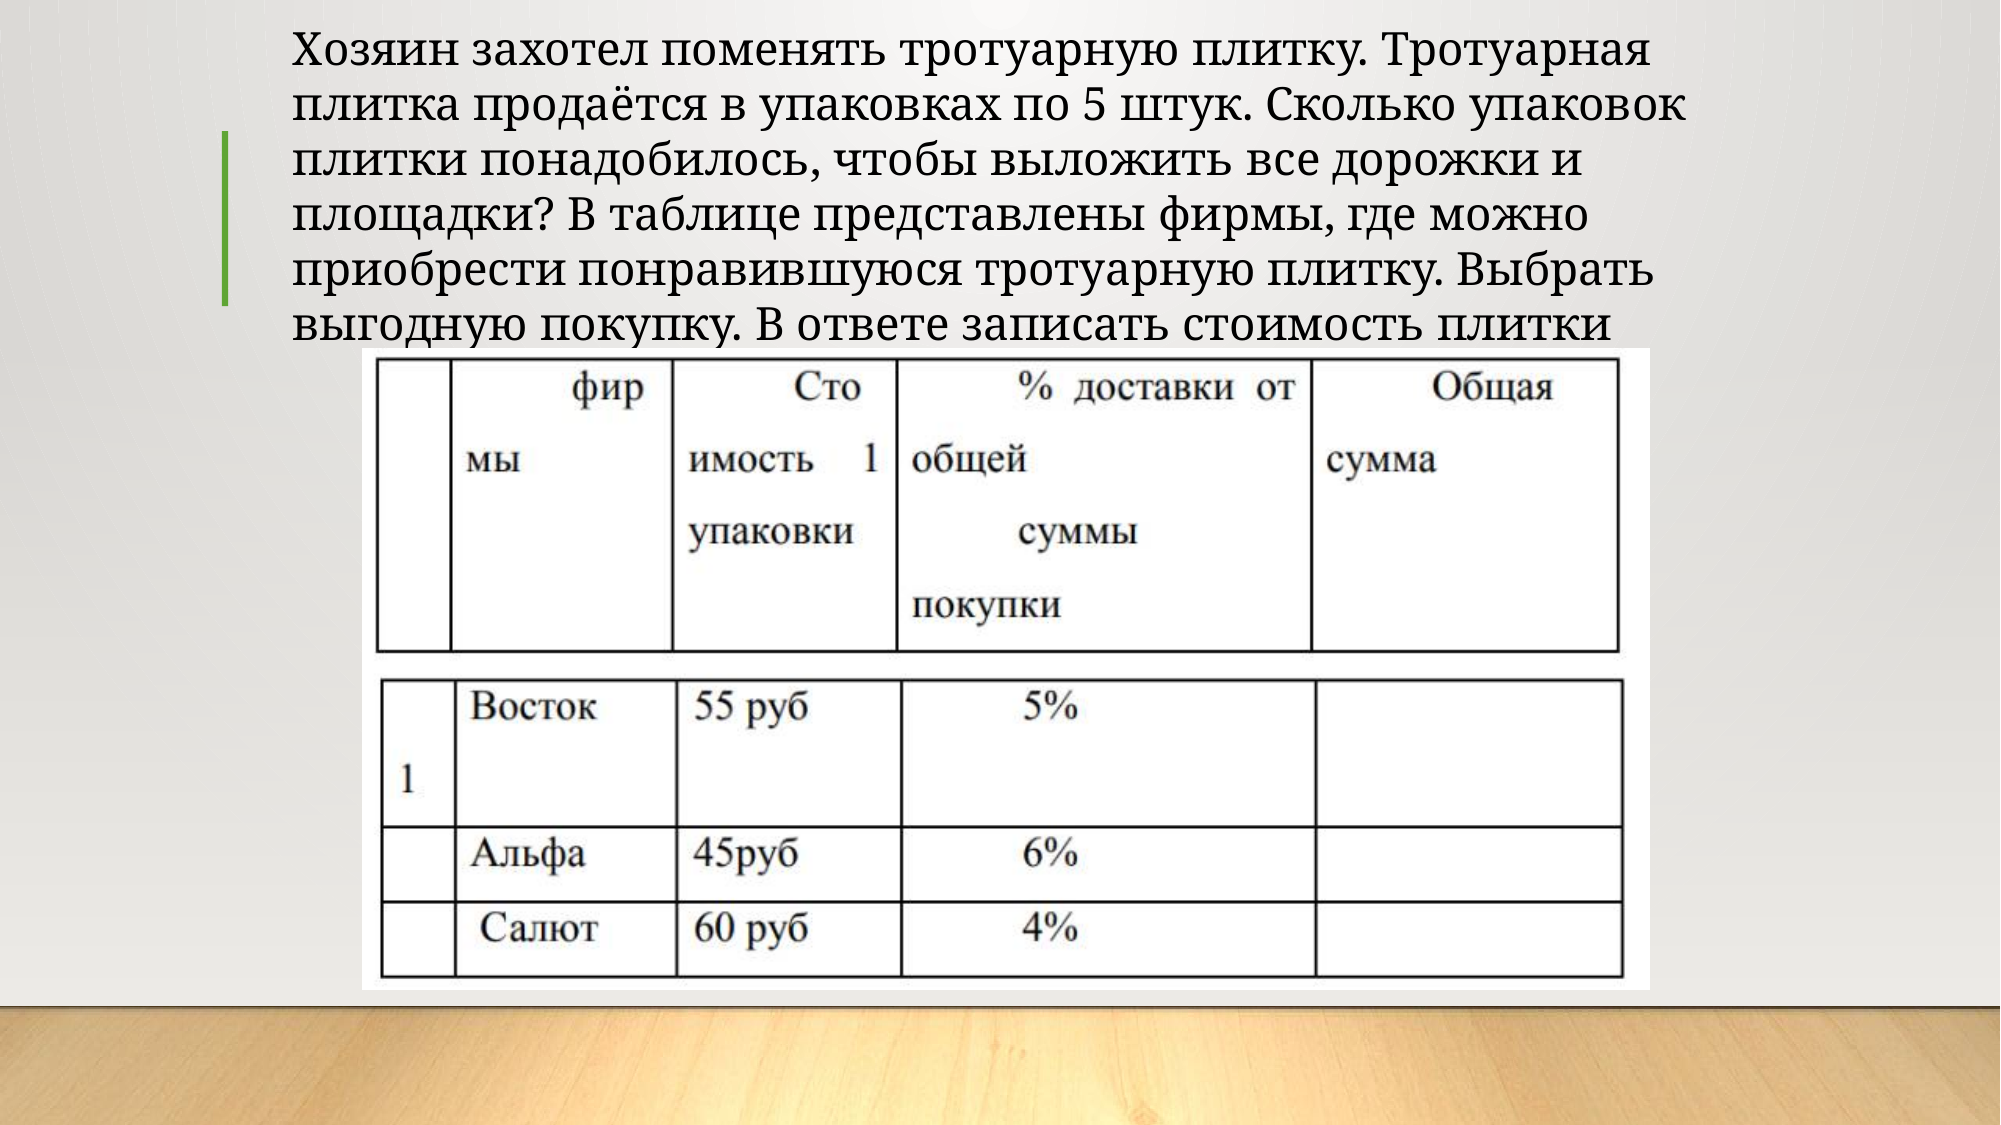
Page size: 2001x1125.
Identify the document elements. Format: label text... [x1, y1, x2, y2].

picture [362, 348, 1650, 990]
picture [0, 1006, 2000, 1125]
text_box Хозяин захотел поменять тротуарную плитку. Тротуарная плитка продаётся в упаковках по 5 штук. Сколько упаковок плитки понадобилось, чтобы выложить все дорожки и площадки? В таблице представлены фирмы, где можно приобрести понравившуюся тротуарную плитку. Выбрать выгодную покупку. В ответе записать стоимость плитки [278, 12, 1800, 357]
